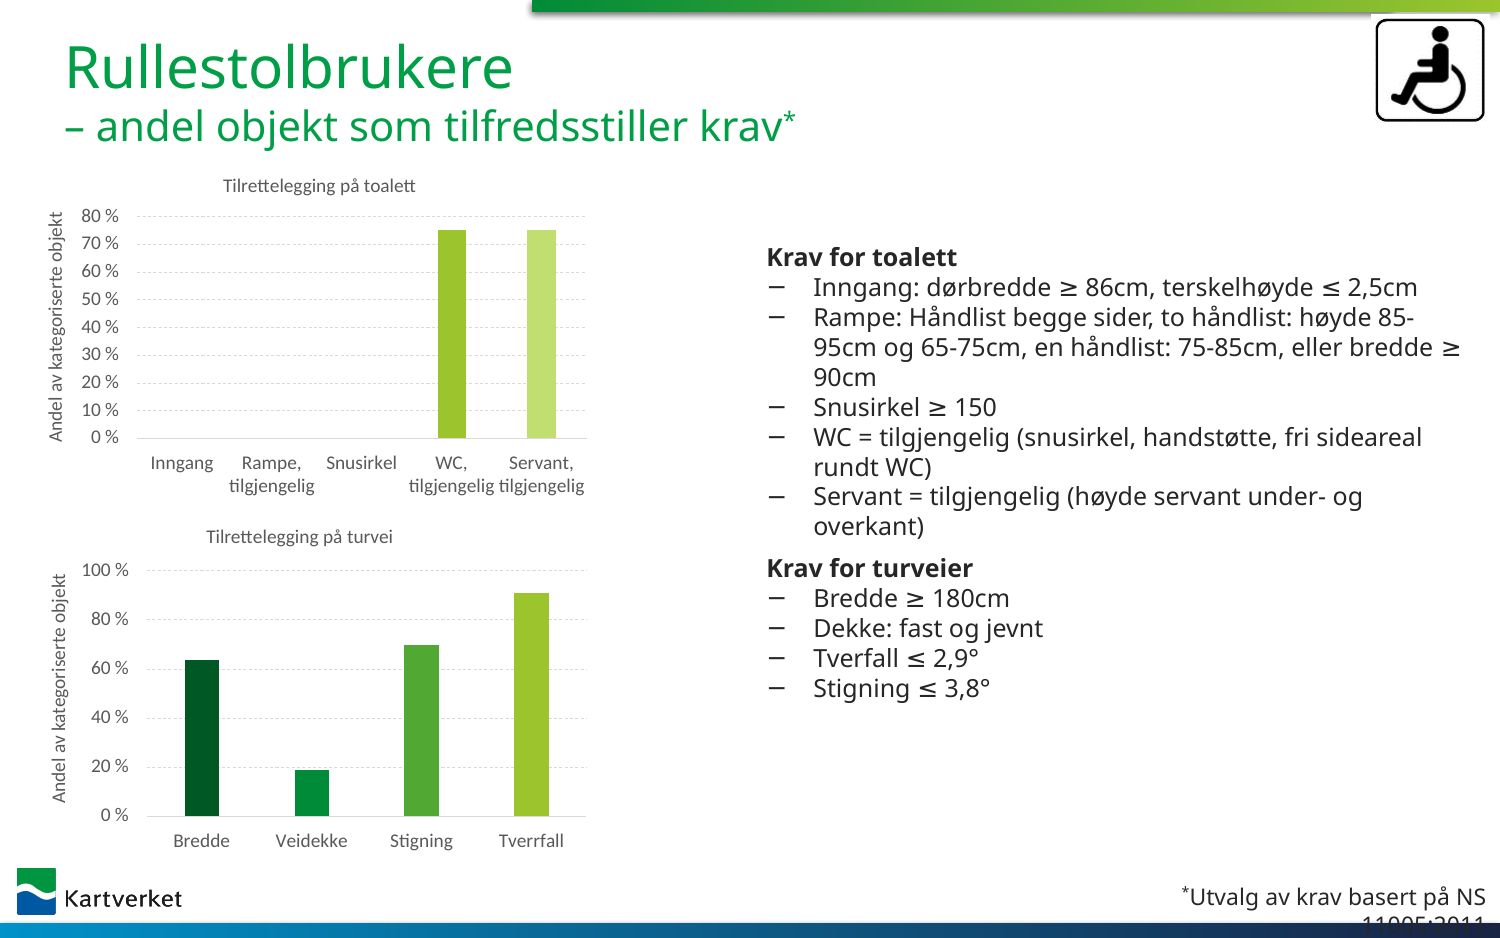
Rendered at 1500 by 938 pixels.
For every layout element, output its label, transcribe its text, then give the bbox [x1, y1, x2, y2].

text_box *Utvalg av krav basert på NS 11005:2011 [1068, 873, 1500, 938]
picture [41, 520, 598, 859]
text_box Krav for toalett Inngang: dørbredde ≥ 86cm, terskelhøyde ≤ 2,5cm Rampe: Håndlist begge sider, to håndlist: høyde 85-95cm og 65-75cm, en håndlist: 75-85cm, eller bredde ≥ 90cm Snusirkel ≥ 150 WC = tilgjengelig (snusirkel, handstøtte, fri sideareal rundt WC) Servant = tilgjengelig (høyde servant under- og overkant) [751, 234, 1483, 545]
text_box Krav for turveier Bredde ≥ 180cm Dekke: fast og jevnt Tverfall ≤ 2,9° Stigning ≤ 3,8° [751, 545, 1483, 710]
picture [41, 166, 598, 505]
text_box Rullestolbrukere – andel objekt som tilfredsstiller krav* [49, 14, 1431, 158]
picture [1371, 13, 1491, 127]
